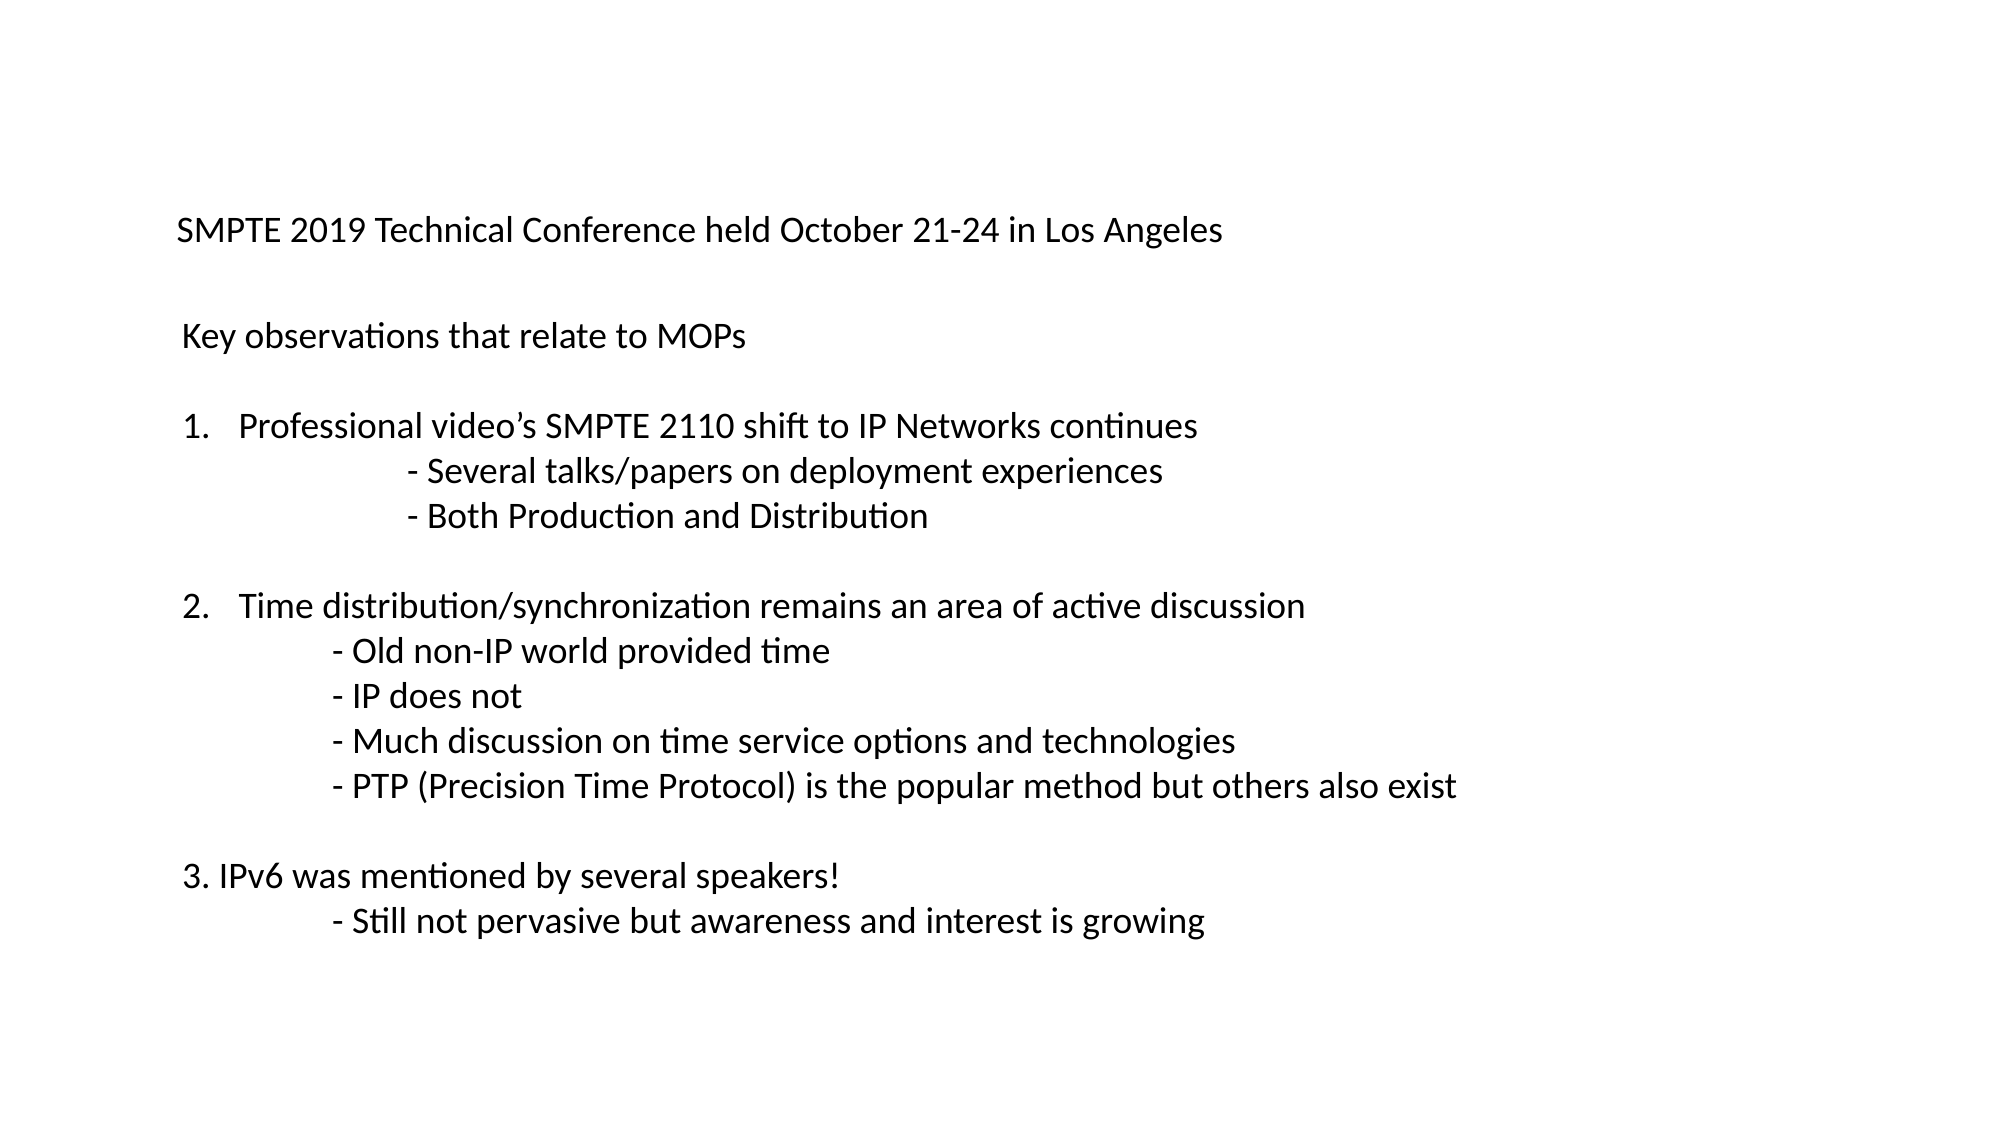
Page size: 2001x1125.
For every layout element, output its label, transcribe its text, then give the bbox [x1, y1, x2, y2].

text_box Key observations that relate to MOPs Professional video’s SMPTE 2110 shift to IP Networks continues - Several talks/papers on deployment experiences - Both Production and Distribution Time distribution/synchronization remains an area of active discussion - Old non-IP world provided time - IP does not - Much discussion on time service options and technologies - PTP (Precision Time Protocol) is the popular method but others also exist 3. IPv6 was mentioned by several speakers! - Still not pervasive but awareness and interest is growing [167, 303, 1483, 949]
text_box SMPTE 2019 Technical Conference held October 21-24 in Los Angeles [161, 197, 1248, 257]
